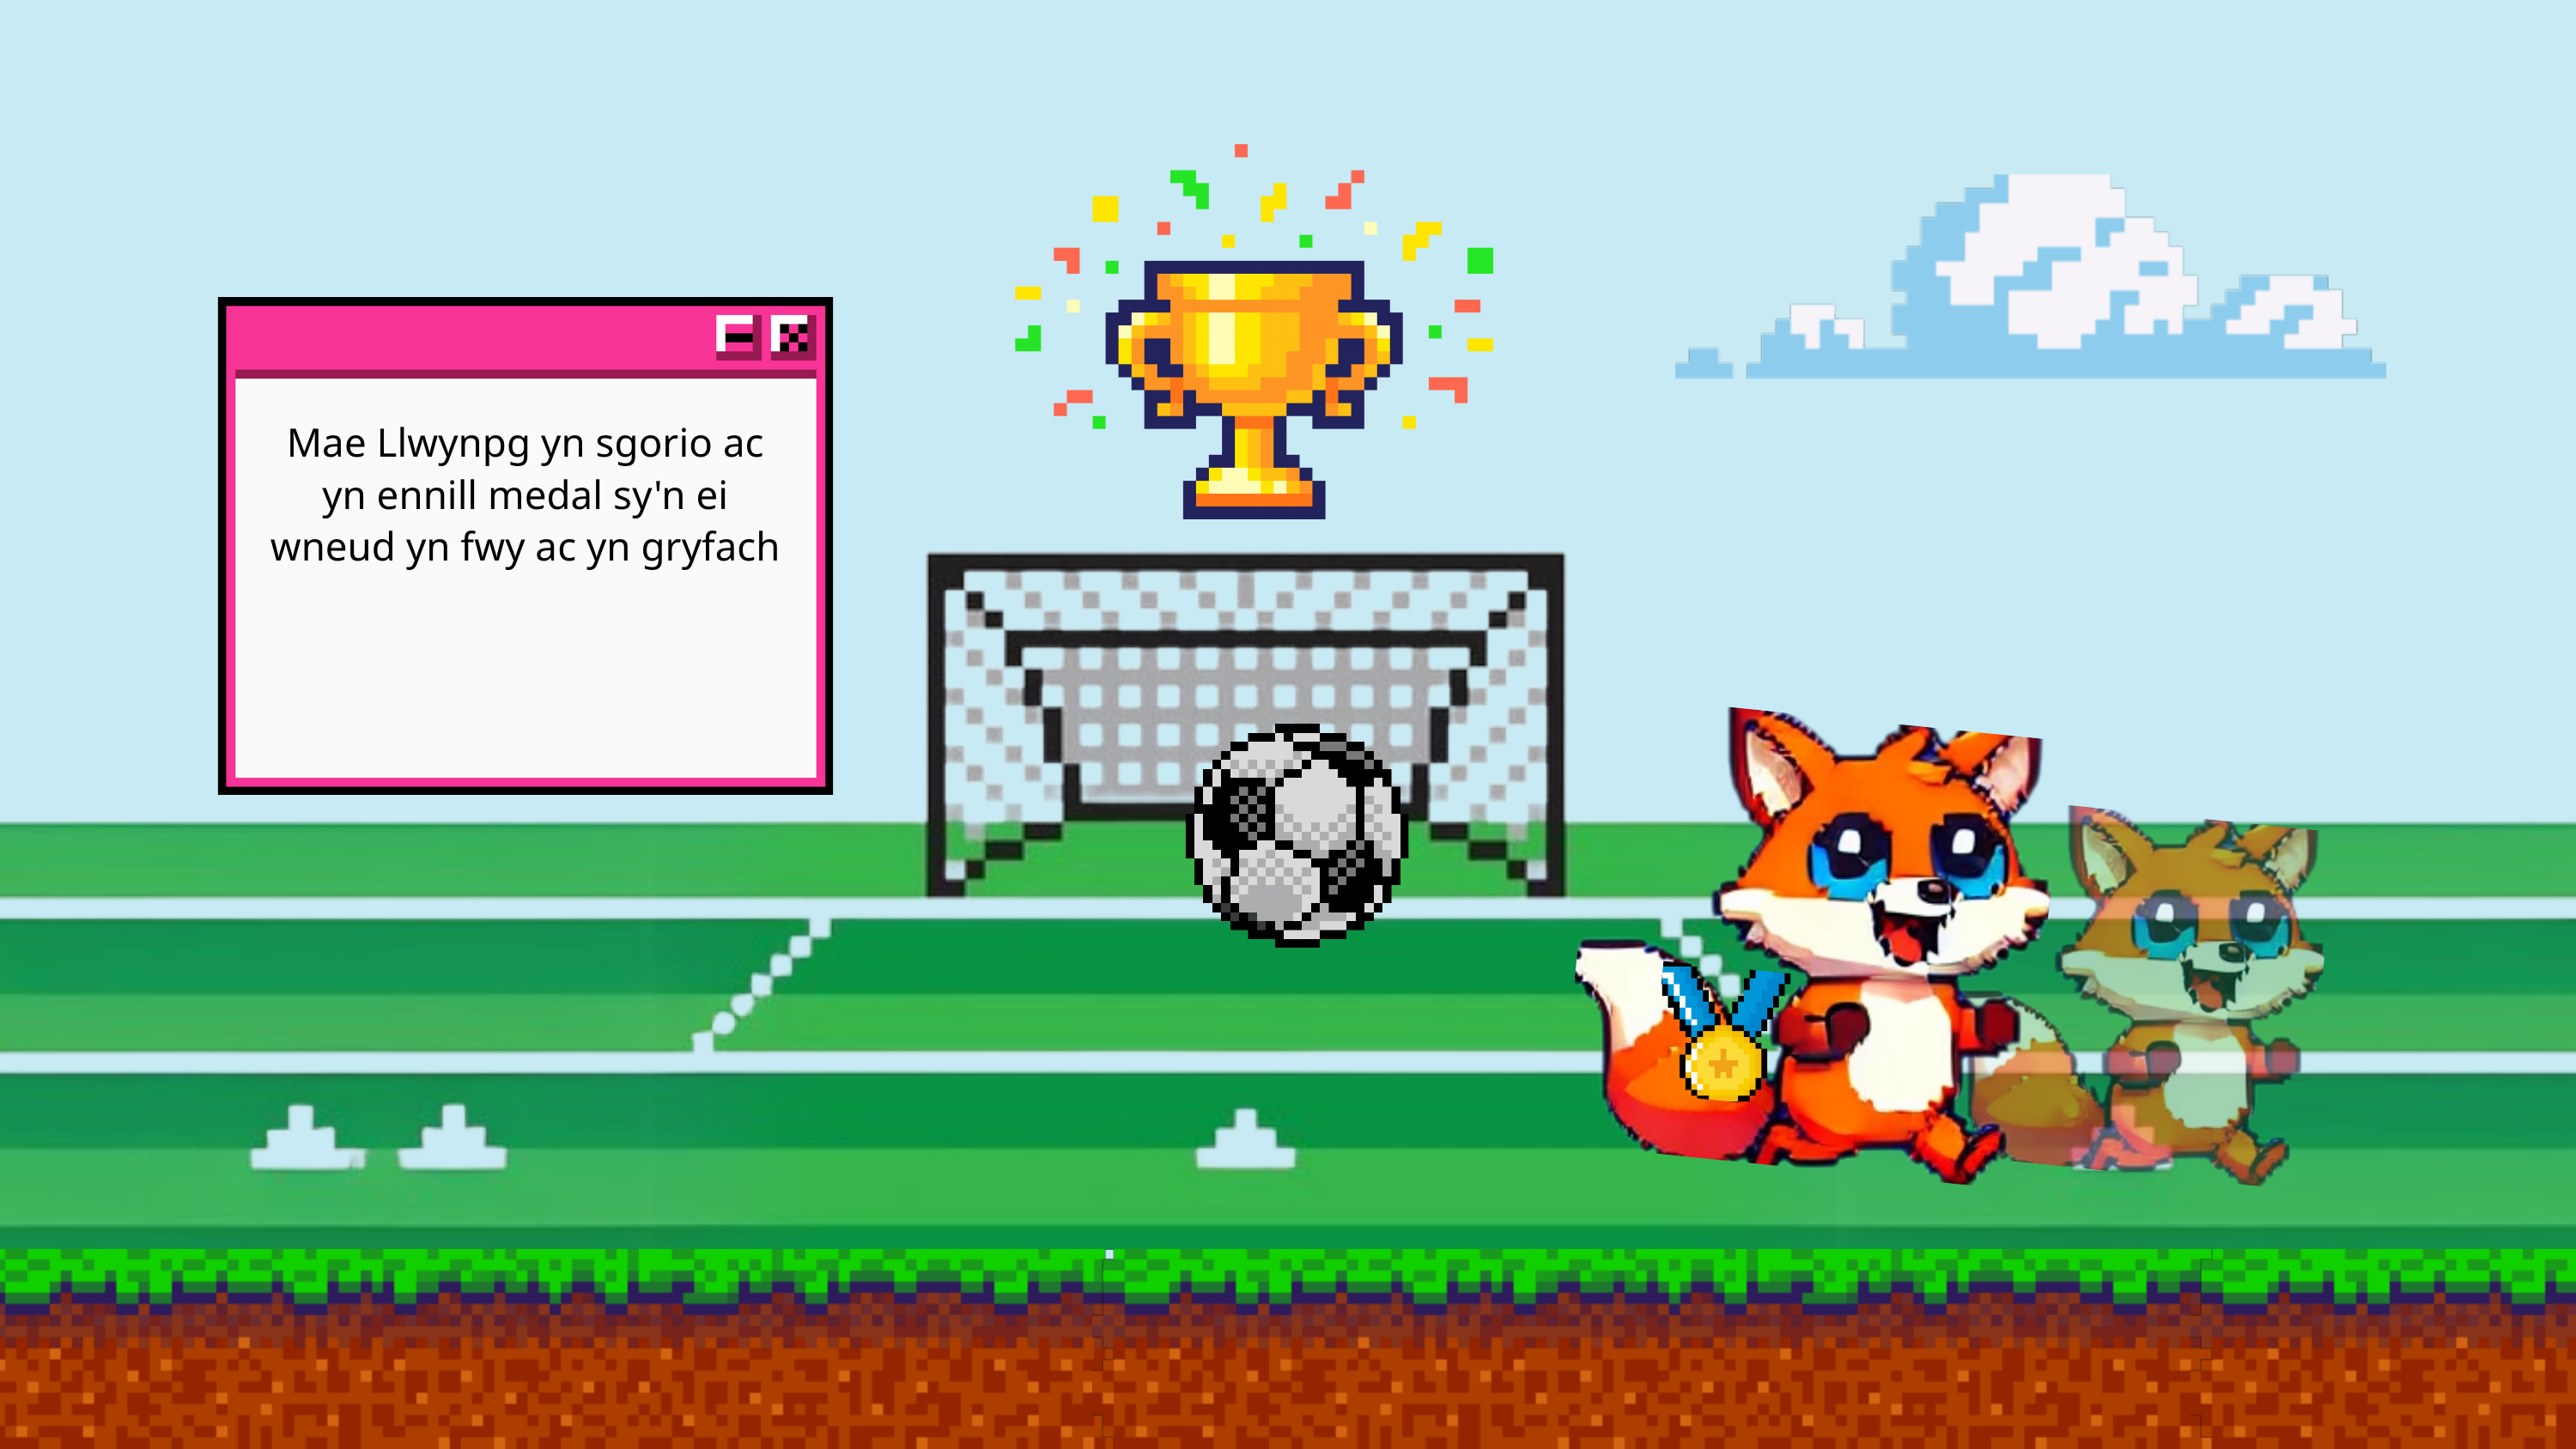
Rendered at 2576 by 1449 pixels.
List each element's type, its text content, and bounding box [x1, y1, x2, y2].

text_box [2190, 1249, 2576, 1449]
text_box [2024, 803, 2337, 1191]
text_box [0, 476, 2576, 1249]
text_box [0, 1249, 1092, 1449]
text_box [217, 297, 834, 796]
text_box [1675, 174, 2386, 379]
text_box [1558, 694, 2066, 1191]
text_box [1092, 1249, 2190, 1449]
text_box [1650, 961, 1796, 1107]
text_box Mae Llwynpg yn sgorio ac yn ennill medal sy'n ei wneud yn fwy ac yn gryfach [262, 412, 789, 569]
text_box [1015, 144, 1493, 519]
text_box [1185, 724, 1409, 948]
